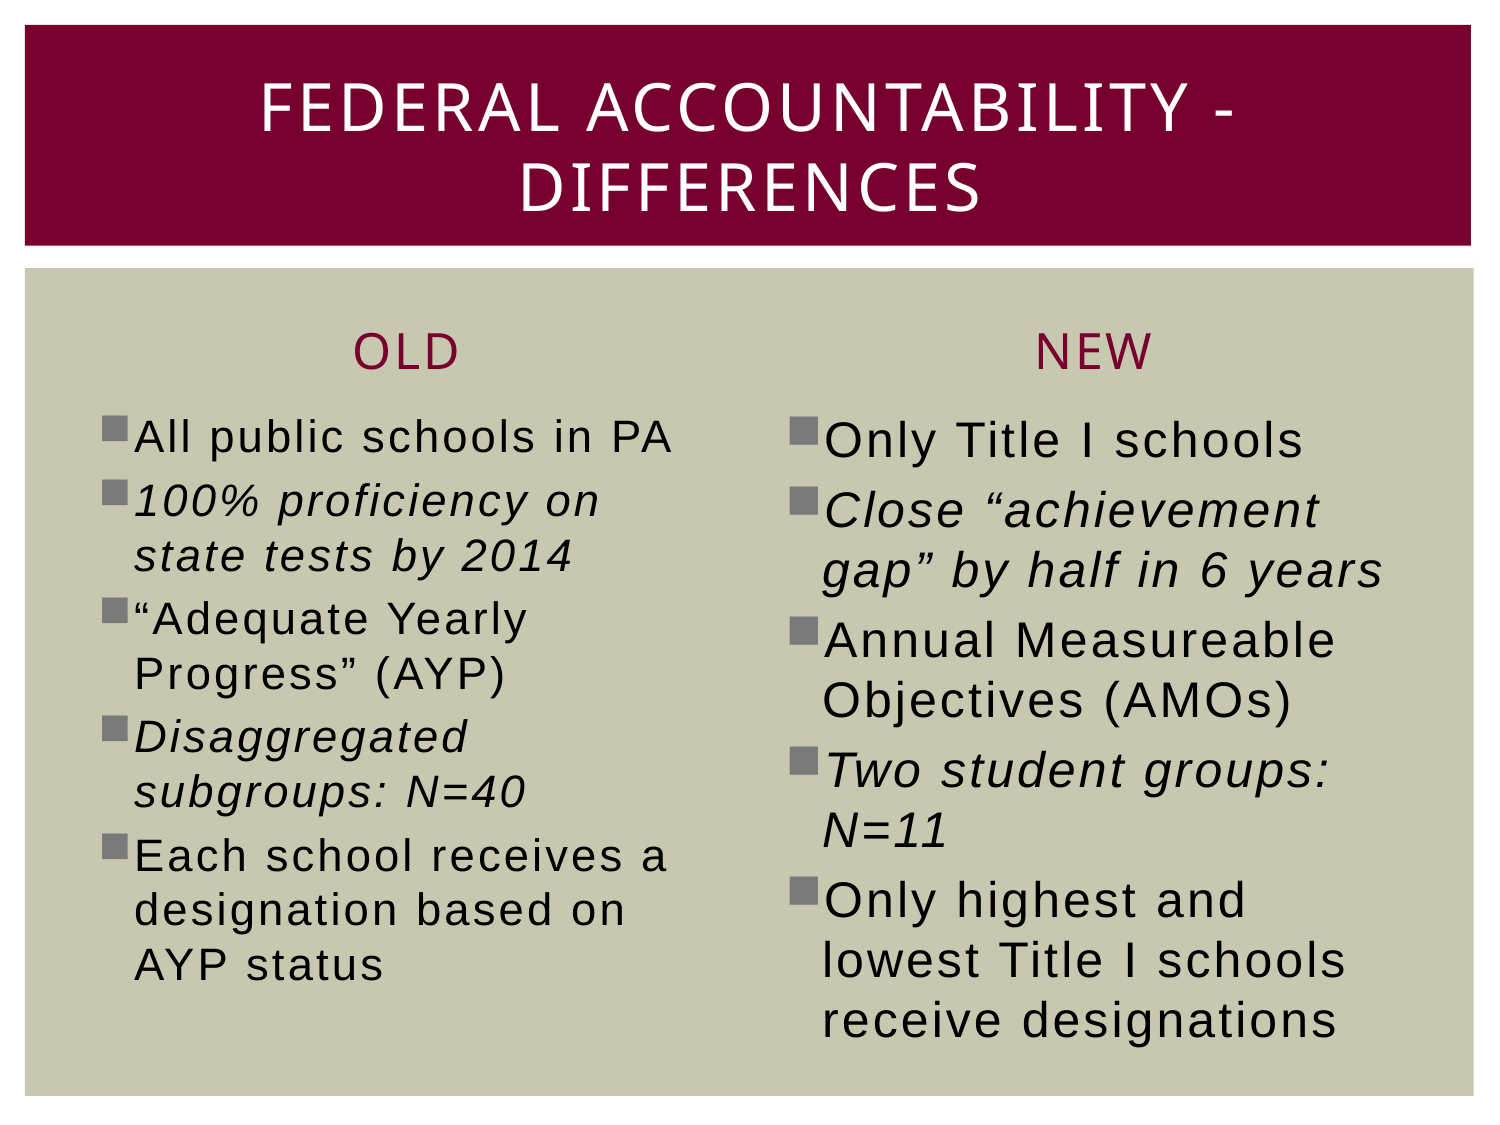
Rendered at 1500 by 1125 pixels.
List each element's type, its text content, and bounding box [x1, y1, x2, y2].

list NEW [761, 282, 1425, 388]
list OLD [75, 282, 738, 388]
list All public schools in PA 100% proficiency on state tests by 2014 “Adequate Yearly Progress” (AYP) Disaggregated subgroups: N=40 Each school receives a designation based on AYP status [75, 399, 738, 1005]
title Federal Accountability - differences [62, 58, 1438, 232]
list Only Title I schools Close “achievement gap” by half in 6 years Annual Measureable Objectives (AMOs) Two student groups: N=11 Only highest and lowest Title I schools receive designations [761, 399, 1425, 1005]
